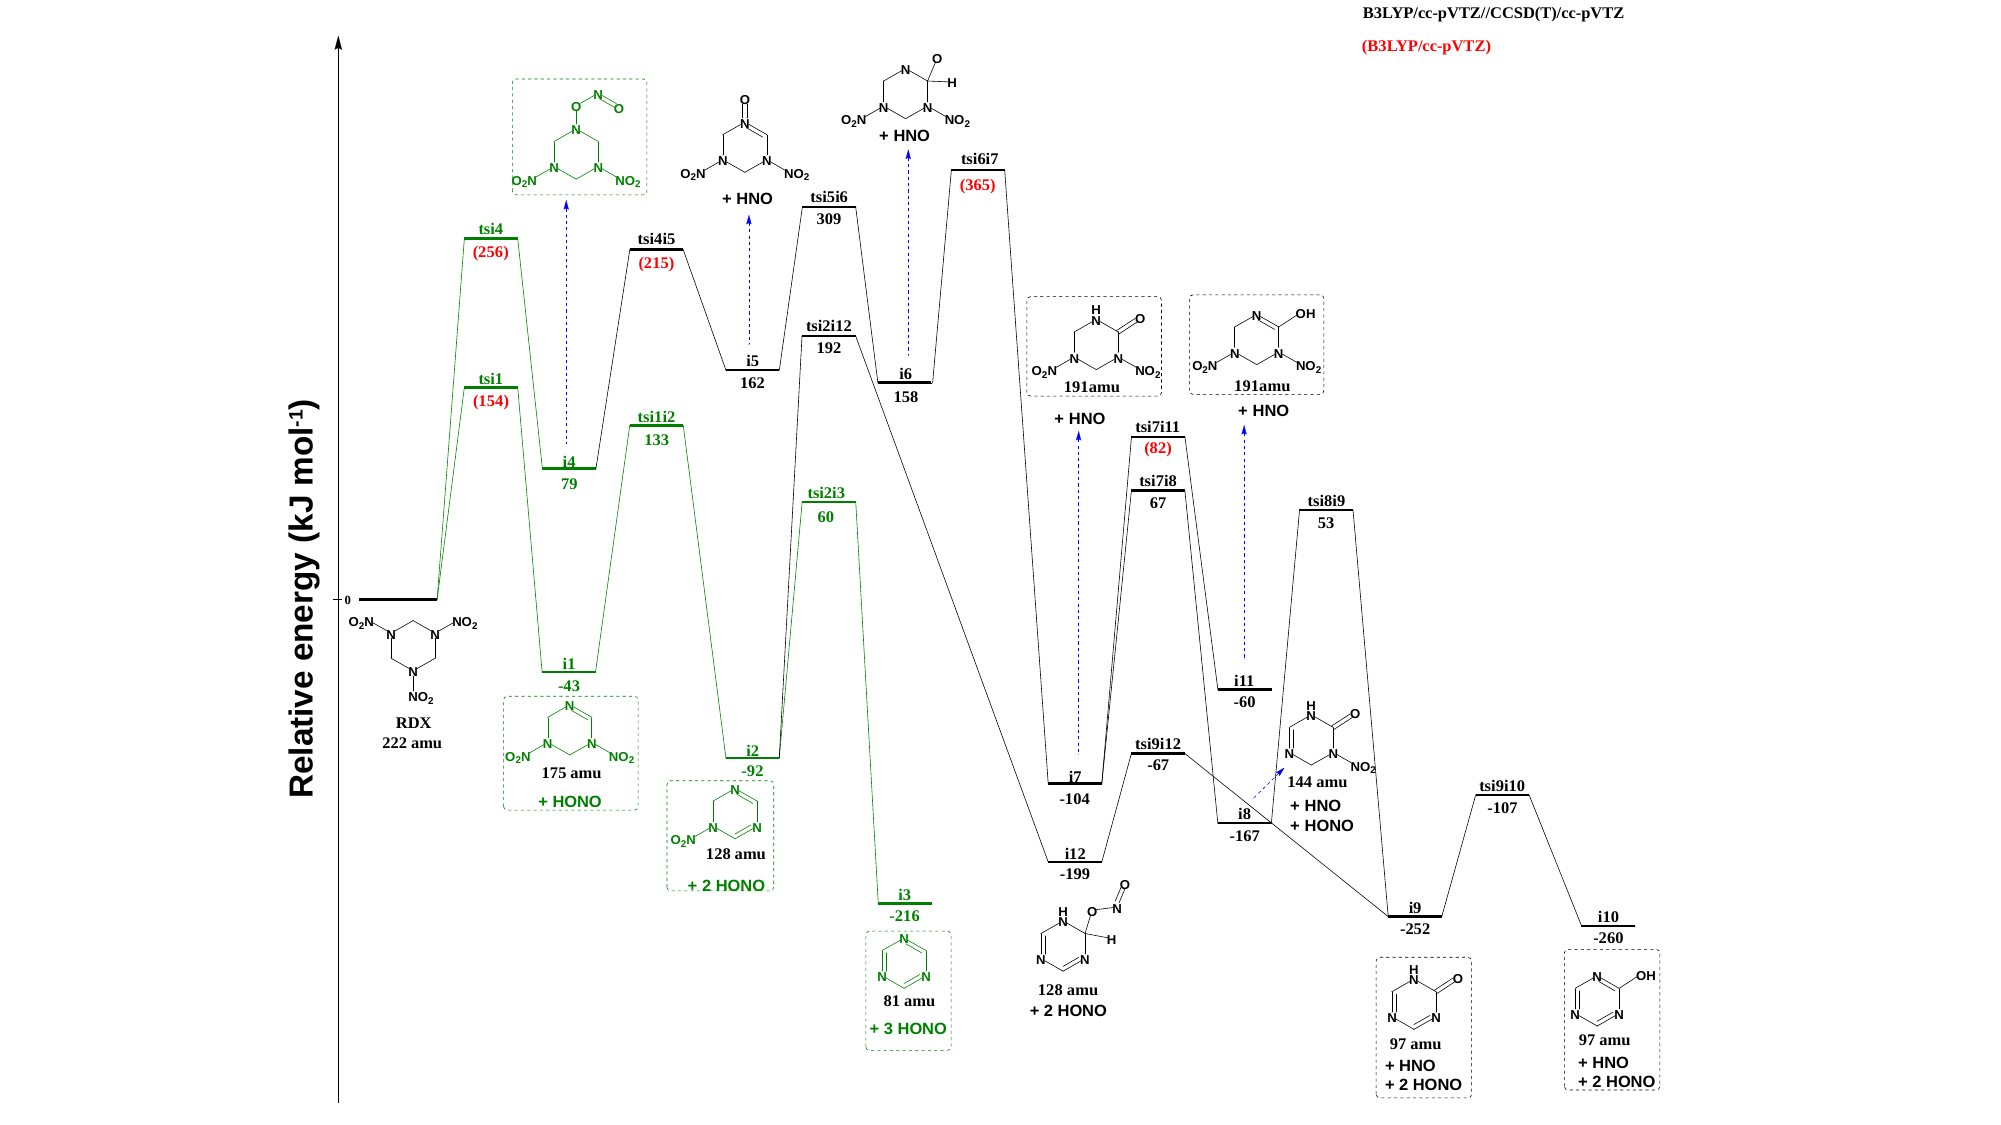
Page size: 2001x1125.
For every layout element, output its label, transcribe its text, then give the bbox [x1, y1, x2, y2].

text_box Relative energy (kJ mol-1) [272, 384, 327, 814]
picture [330, 0, 1670, 1125]
